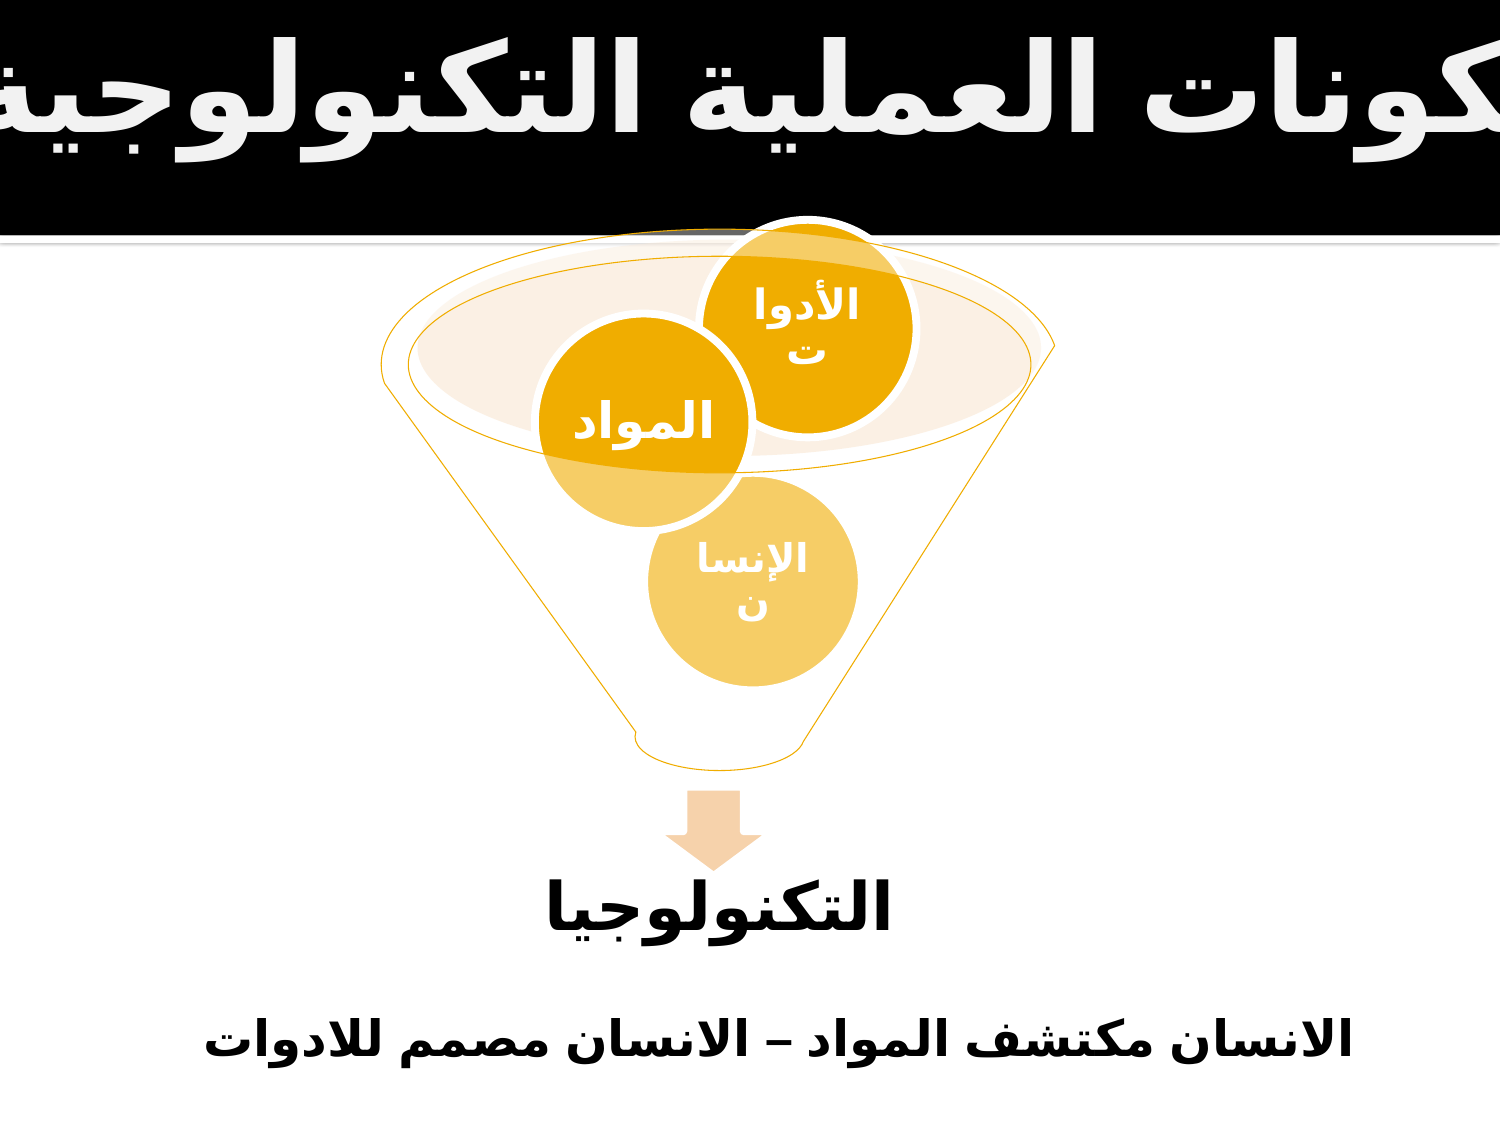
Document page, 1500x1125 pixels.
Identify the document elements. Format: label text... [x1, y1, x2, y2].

text_box مكونات العملية التكنولوجية [0, 0, 1500, 315]
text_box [230, 208, 1231, 982]
text_box الانسان مكتشف المواد – الانسان مصمم للادوات [123, 999, 1436, 1075]
